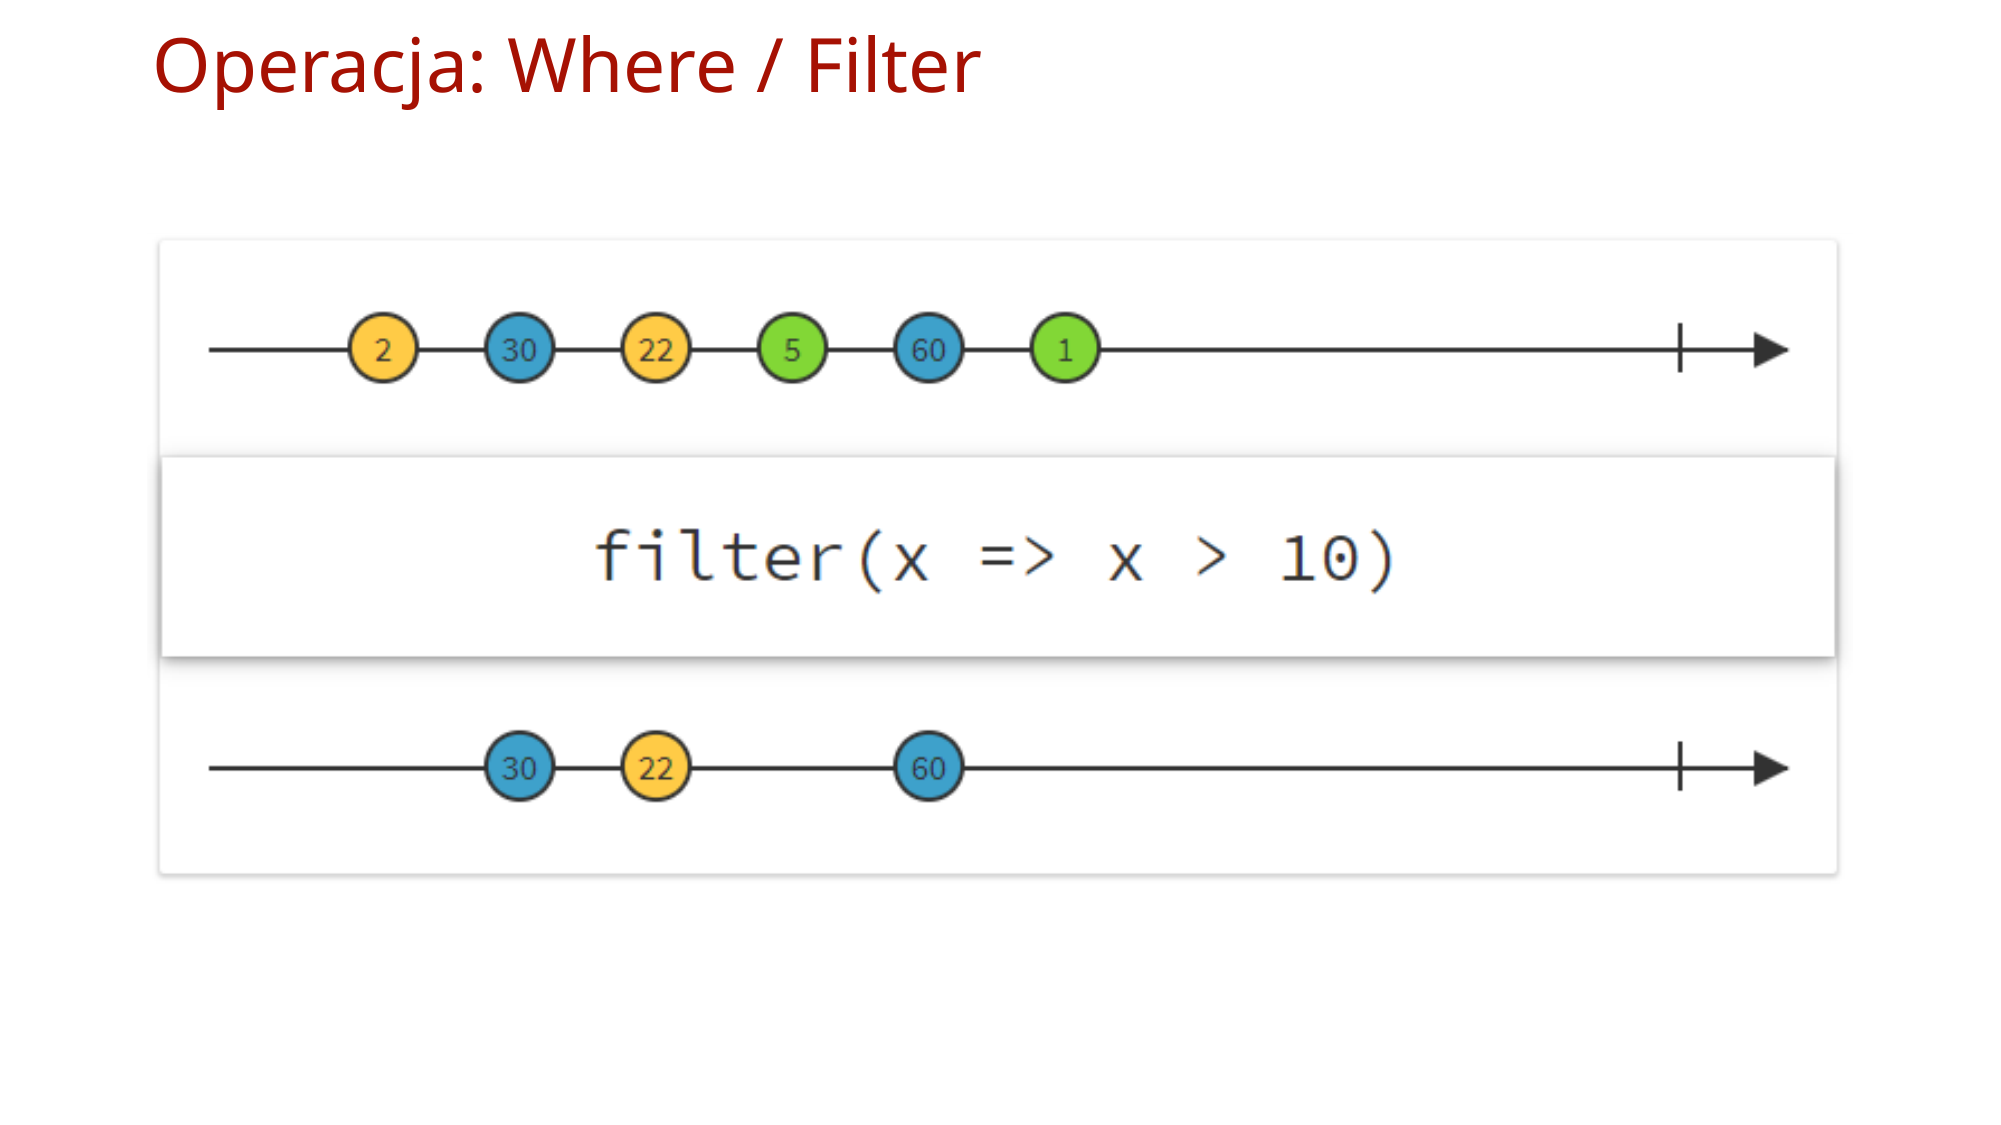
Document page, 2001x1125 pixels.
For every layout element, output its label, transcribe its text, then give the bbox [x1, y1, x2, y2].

title Operacja: Where / Filter [137, 3, 1863, 135]
picture [147, 232, 1853, 893]
